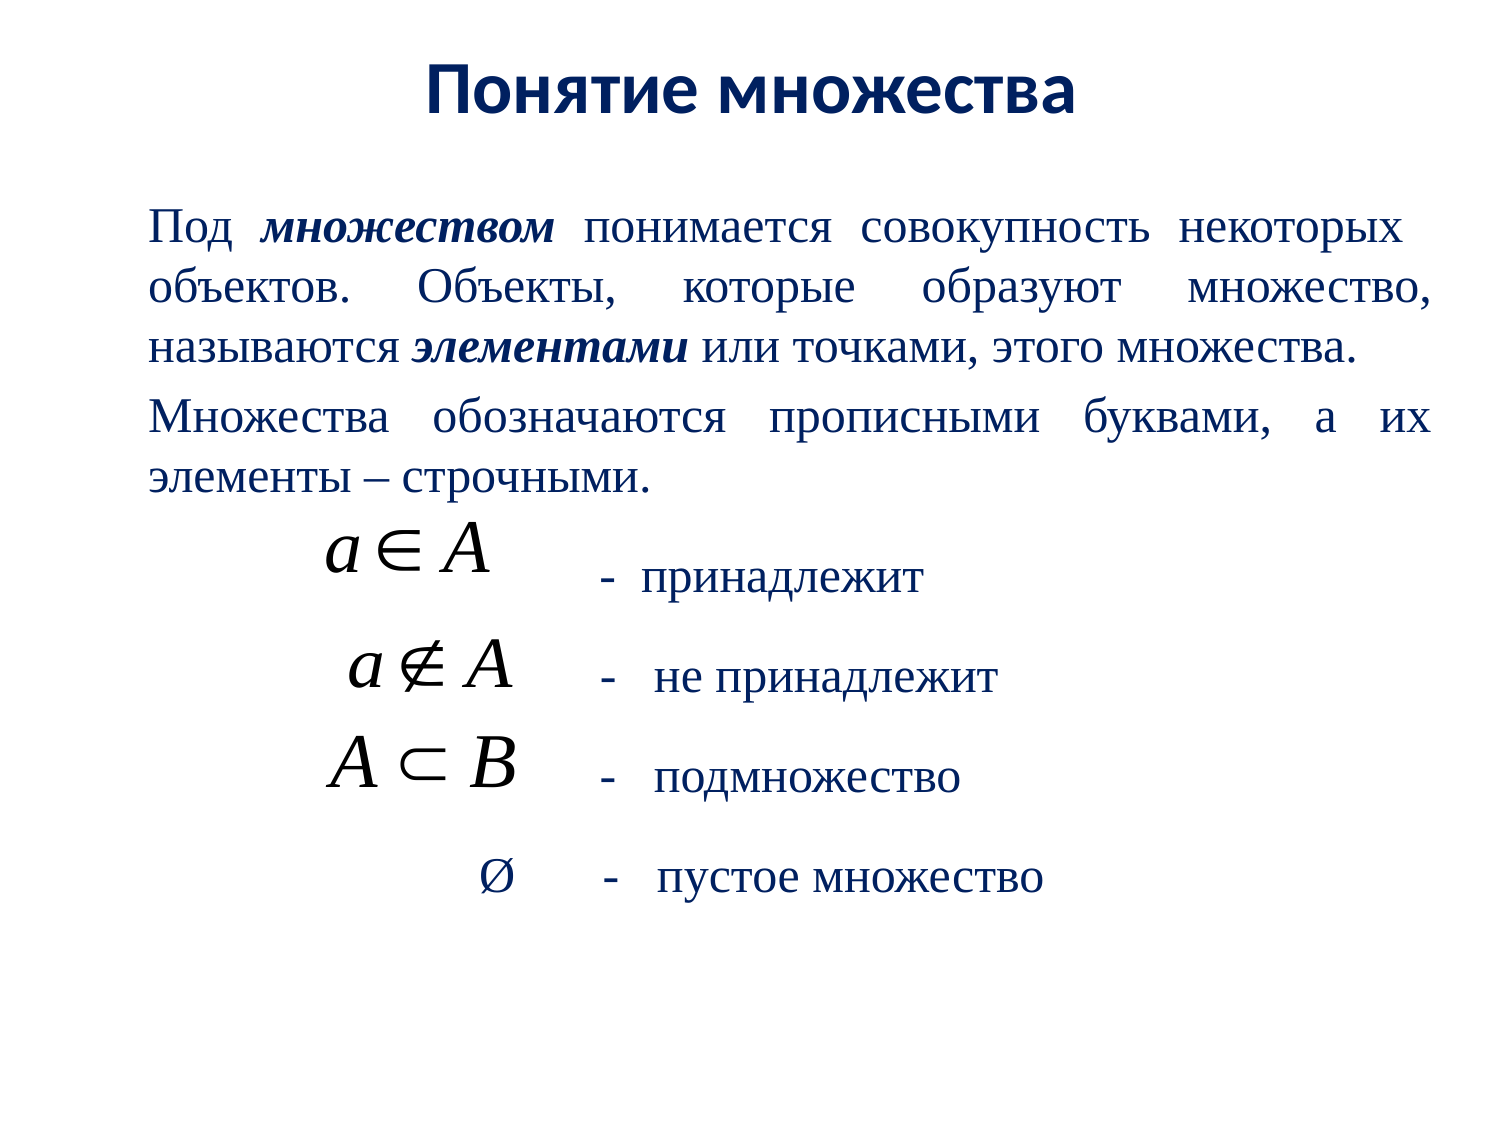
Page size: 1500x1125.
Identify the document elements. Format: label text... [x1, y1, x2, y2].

title Понятие множества [76, 4, 1427, 162]
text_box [312, 503, 504, 593]
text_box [336, 621, 527, 707]
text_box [312, 715, 534, 801]
list Под множеством понимается совокупность некоторых объектов. Объекты, которые образуют множество, называются элементами или точками, этого множества. Множества обозначаются прописными буквами, а их элементы – строчными. - принадлежит - не принадлежит - подмножество Ø - пустое множество [76, 184, 1447, 1106]
